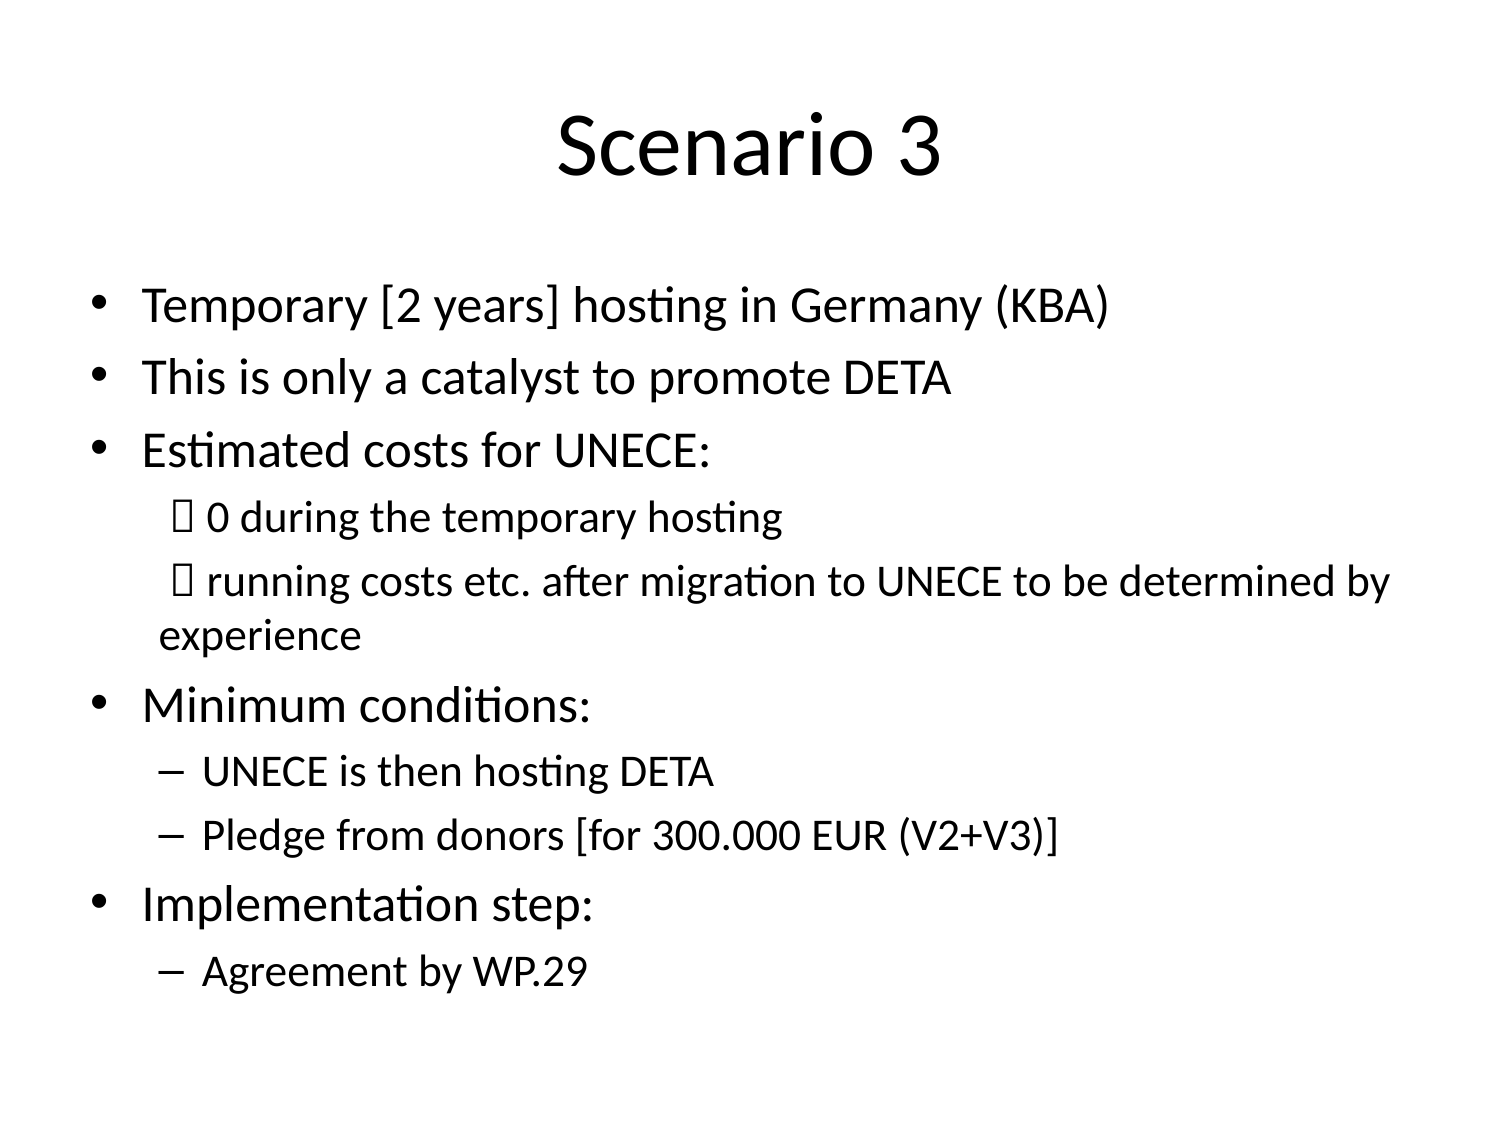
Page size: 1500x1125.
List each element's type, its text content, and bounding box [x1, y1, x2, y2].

list Temporary [2 years] hosting in Germany (KBA) This is only a catalyst to promote DETA Estimated costs for UNECE:  0 during the temporary hosting  running costs etc. after migration to UNECE to be determined by experience Minimum conditions: UNECE is then hosting DETA Pledge from donors [for 300.000 EUR (V2+V3)] Implementation step: Agreement by WP.29 [75, 262, 1425, 1005]
title Scenario 3 [75, 45, 1425, 233]
